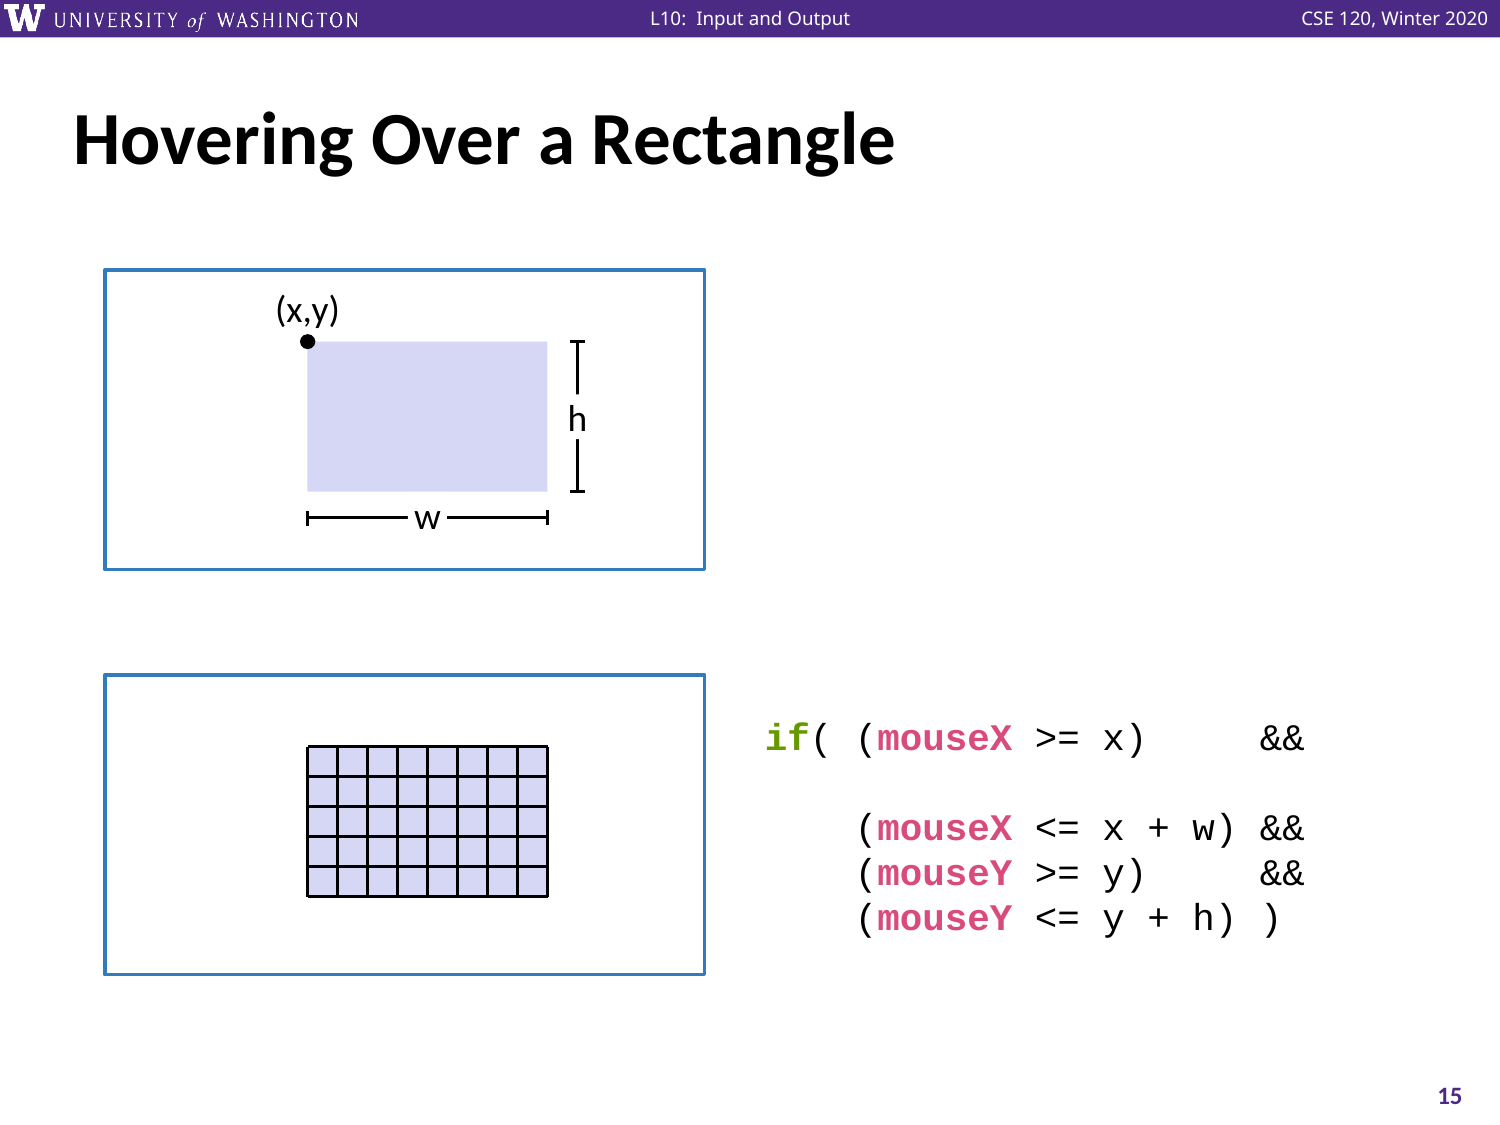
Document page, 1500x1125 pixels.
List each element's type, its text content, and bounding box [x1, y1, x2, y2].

text_box if( (mouseX >= x) && (mouseX <= x + w) && (mouseY >= y) && (mouseY <= y + h) ) [749, 674, 1350, 975]
slide_number 15 [1400, 1065, 1500, 1125]
text_box [104, 269, 705, 570]
title Hovering Over a Rectangle [58, 71, 1438, 198]
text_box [104, 674, 706, 976]
picture [4, 4, 358, 32]
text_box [269, 284, 593, 530]
